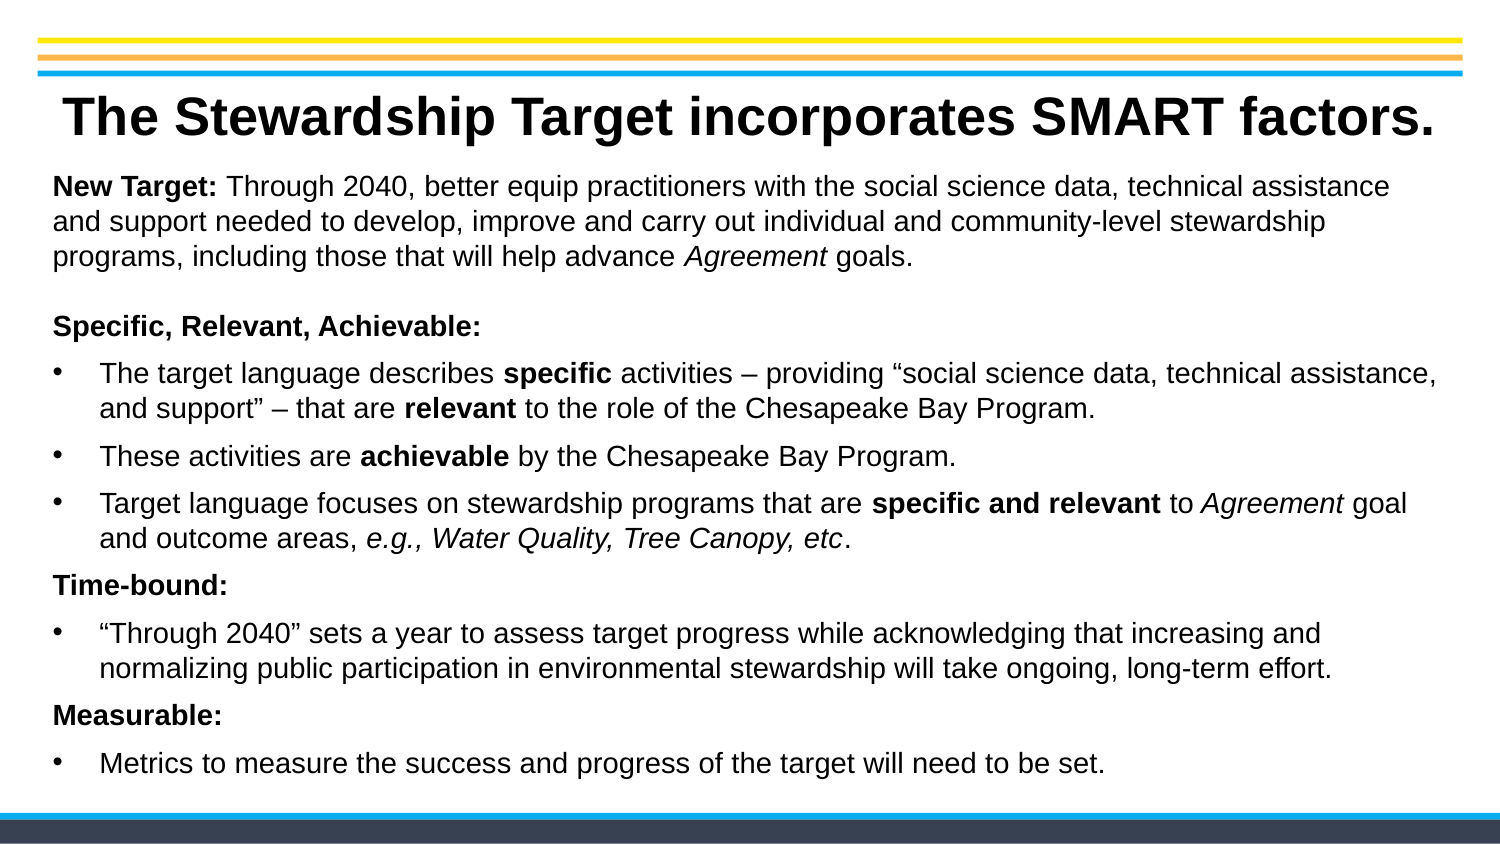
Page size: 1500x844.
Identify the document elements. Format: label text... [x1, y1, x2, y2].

title The Stewardship Target incorporates SMART factors. [37, 80, 1463, 222]
text_box New Target: Through 2040, better equip practitioners with the social science data, technical assistance and support needed to develop, improve and carry out individual and community-level stewardship programs, including those that will help advance Agreement goals. Specific, Relevant, Achievable: The target language describes specific activities – providing “social science data, technical assistance, and support” – that are relevant to the role of the Chesapeake Bay Program. These activities are achievable by the Chesapeake Bay Program. Target language focuses on stewardship programs that are specific and relevant to Agreement goal and outcome areas, e.g., Water Quality, Tree Canopy, etc. Time-bound: “Through 2040” sets a year to assess target progress while acknowledging that increasing and normalizing public participation in environmental stewardship will take ongoing, long-term effort. Measurable: Metrics to measure the success and progress of the target will need to be set. [37, 222, 1463, 787]
